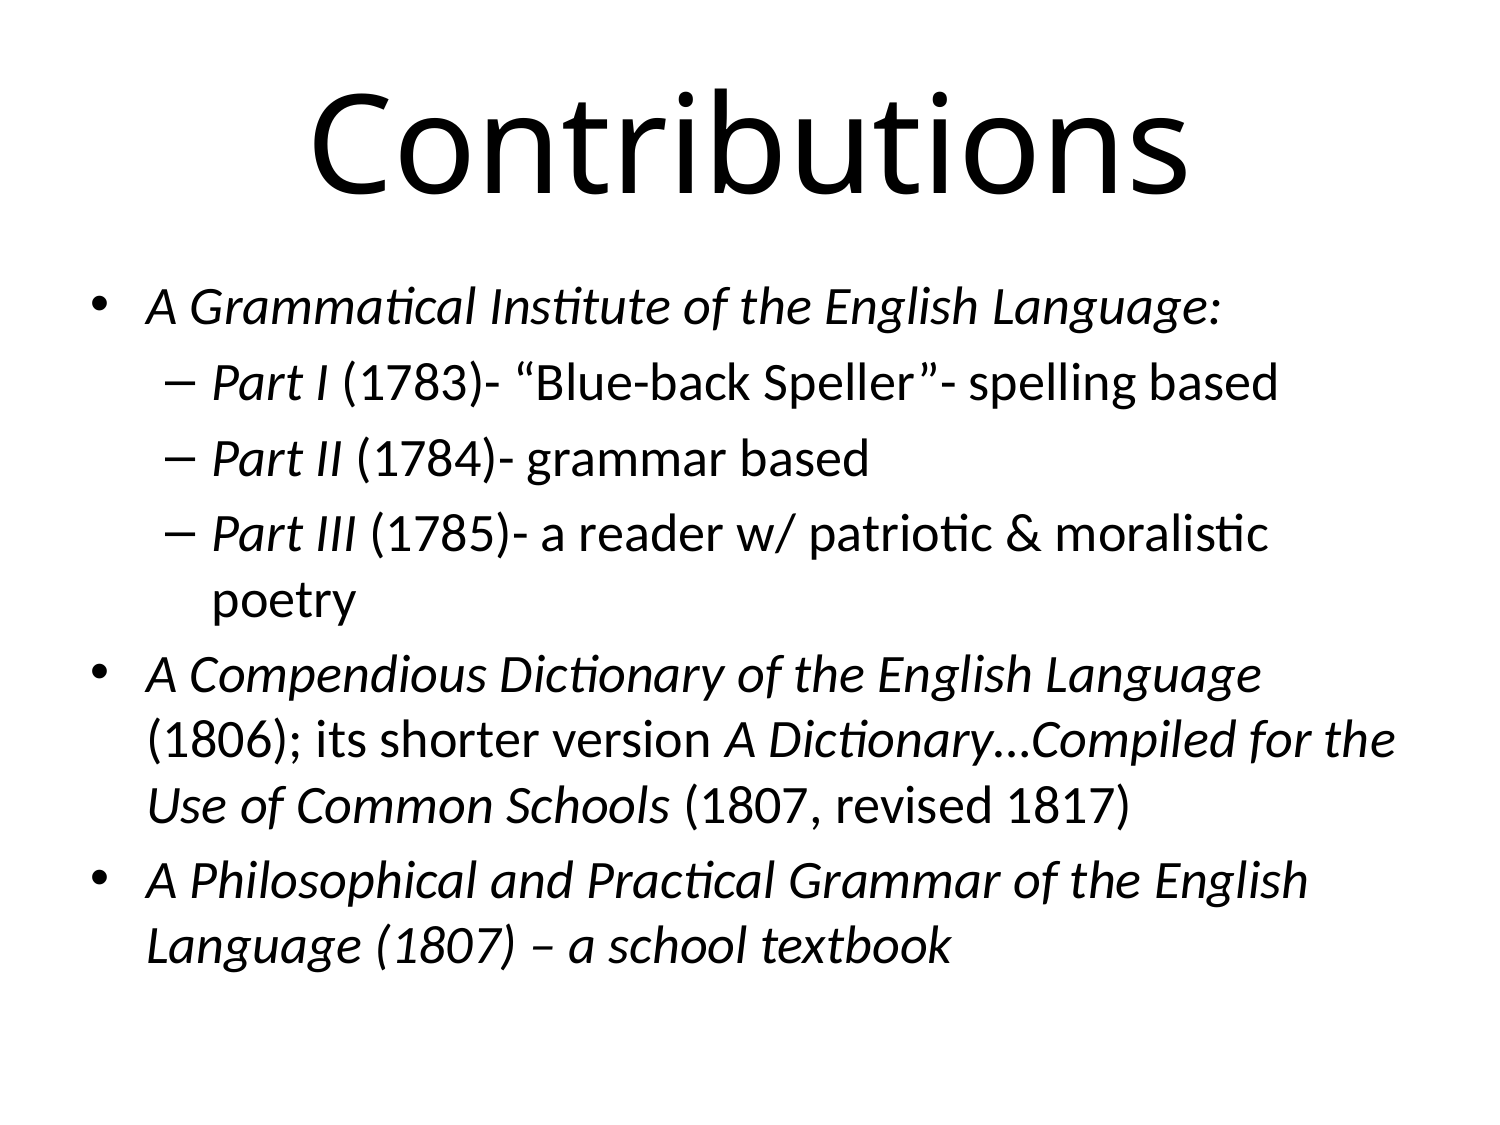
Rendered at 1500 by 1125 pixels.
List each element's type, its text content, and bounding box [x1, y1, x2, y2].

title Contributions [75, 45, 1425, 233]
list A Grammatical Institute of the English Language: Part I (1783)- “Blue-back Speller”- spelling based Part II (1784)- grammar based Part III (1785)- a reader w/ patriotic & moralistic poetry A Compendious Dictionary of the English Language (1806); its shorter version A Dictionary…Compiled for the Use of Common Schools (1807, revised 1817) A Philosophical and Practical Grammar of the English Language (1807) – a school textbook [75, 262, 1425, 1005]
